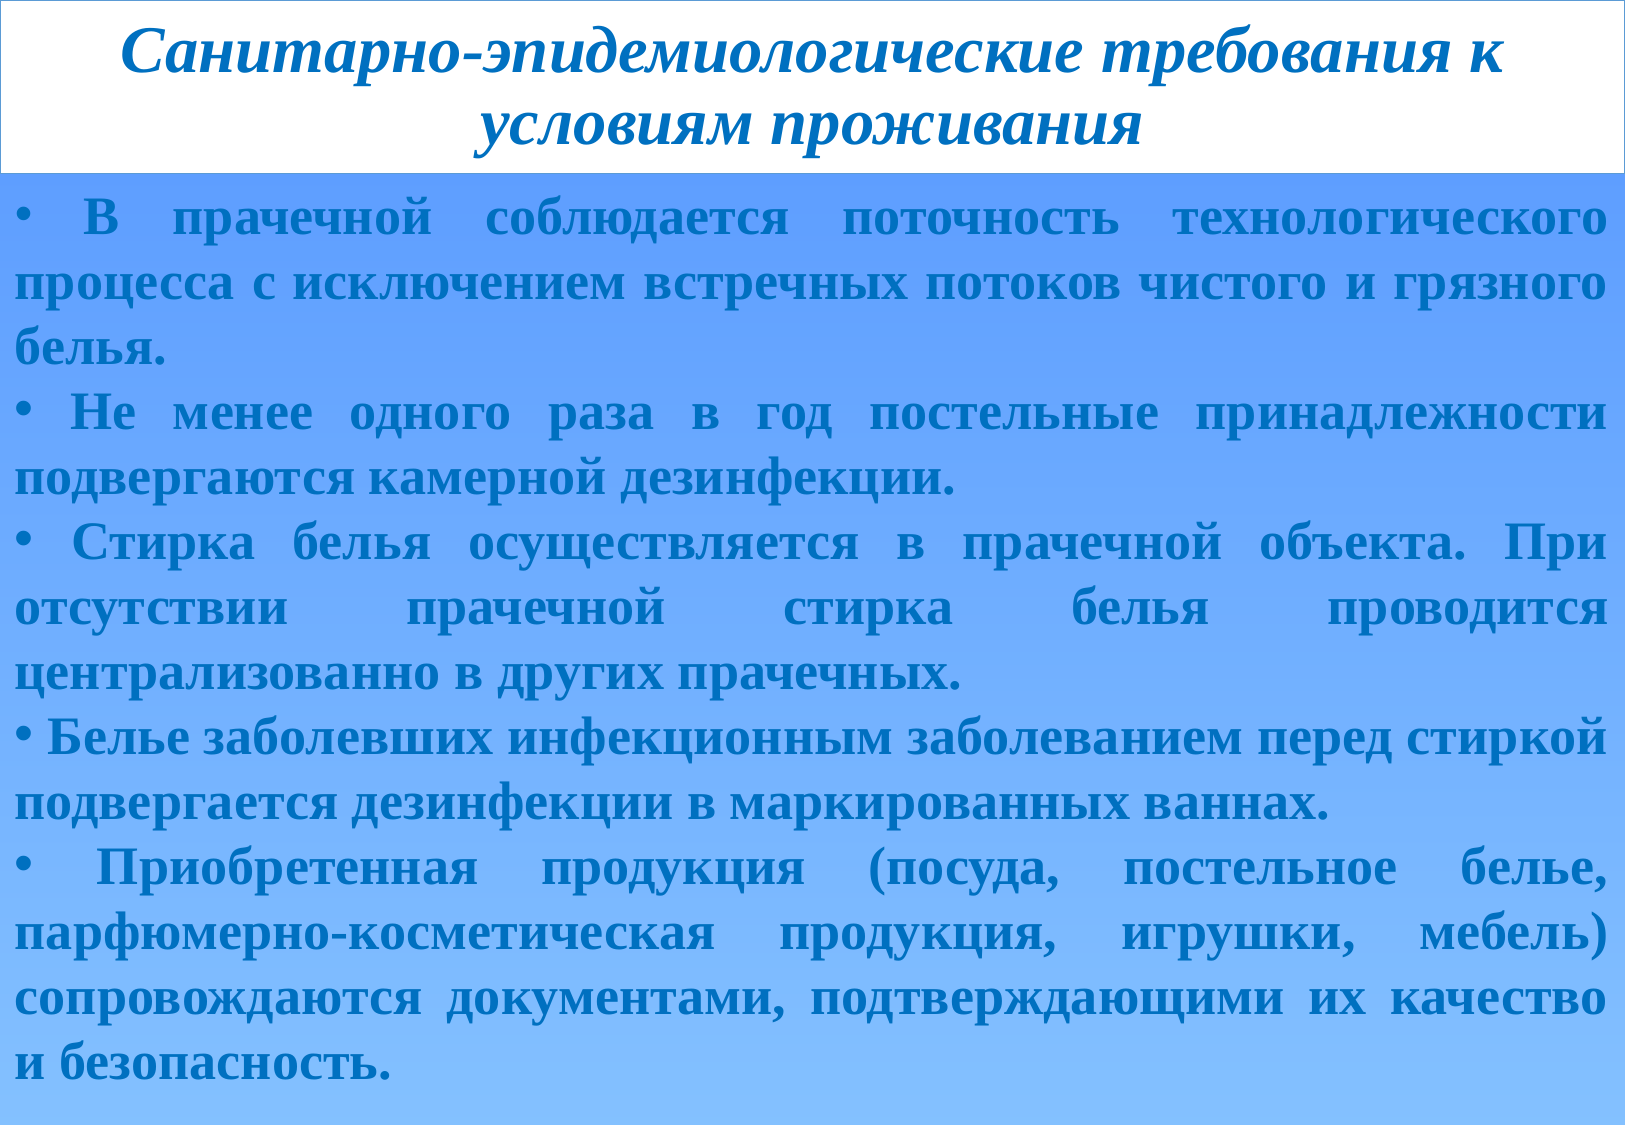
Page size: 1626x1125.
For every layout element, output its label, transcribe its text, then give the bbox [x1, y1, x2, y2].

title Санитарно-эпидемиологические требования к условиям проживания [0, 0, 1625, 174]
text_box В прачечной соблюдается поточность технологического процесса с исключением встречных потоков чистого и грязного белья. Не менее одного раза в год постельные принадлежности подвергаются камерной дезинфекции. Стирка белья осуществляется в прачечной объекта. При отсутствии прачечной стирка белья проводится централизованно в других прачечных. Белье заболевших инфекционным заболеванием перед стиркой подвергается дезинфекции в маркированных ваннах. Приобретенная продукция (посуда, постельное белье, парфюмерно-косметическая продукция, игрушки, мебель) сопровождаются документами, подтверждающими их качество и безопасность. [0, 174, 1625, 1125]
